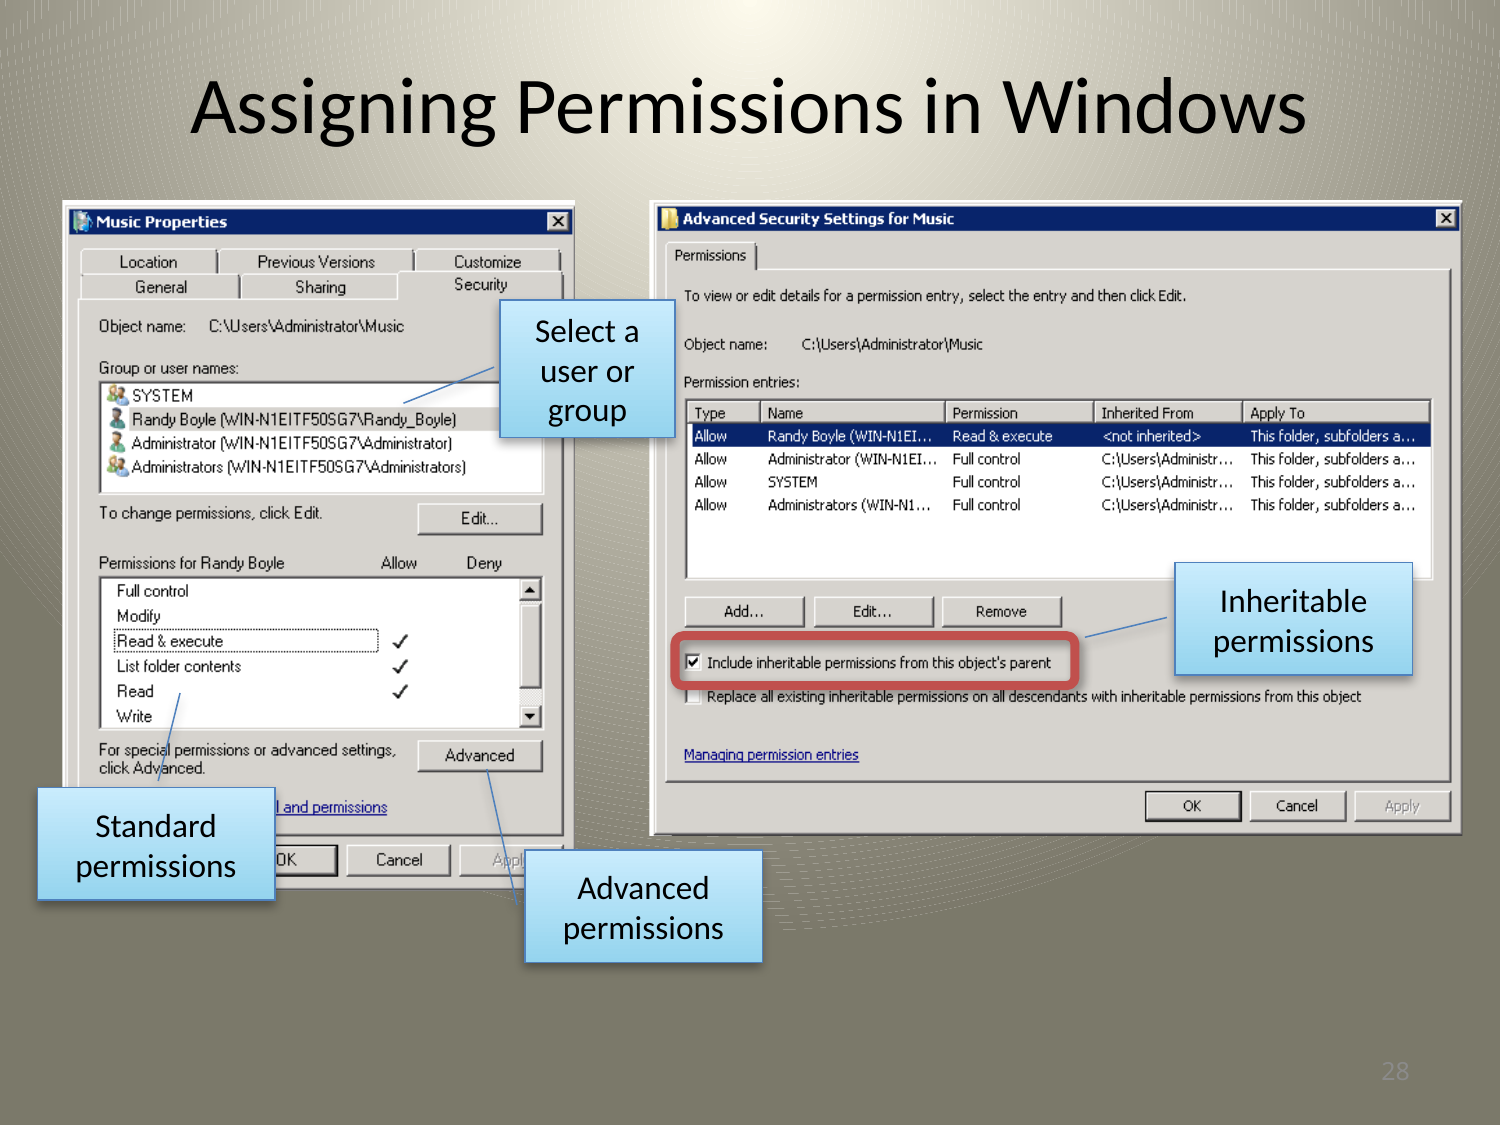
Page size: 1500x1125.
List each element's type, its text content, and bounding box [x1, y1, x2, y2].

text_box Advanced permissions [524, 849, 763, 963]
text_box Standard permissions [37, 787, 275, 901]
slide_number 28 [1074, 1042, 1425, 1103]
picture [62, 199, 576, 892]
title Assigning Permissions in Windows [75, 45, 1425, 158]
picture [649, 199, 1463, 836]
text_box Select a user or group [579, 299, 644, 438]
